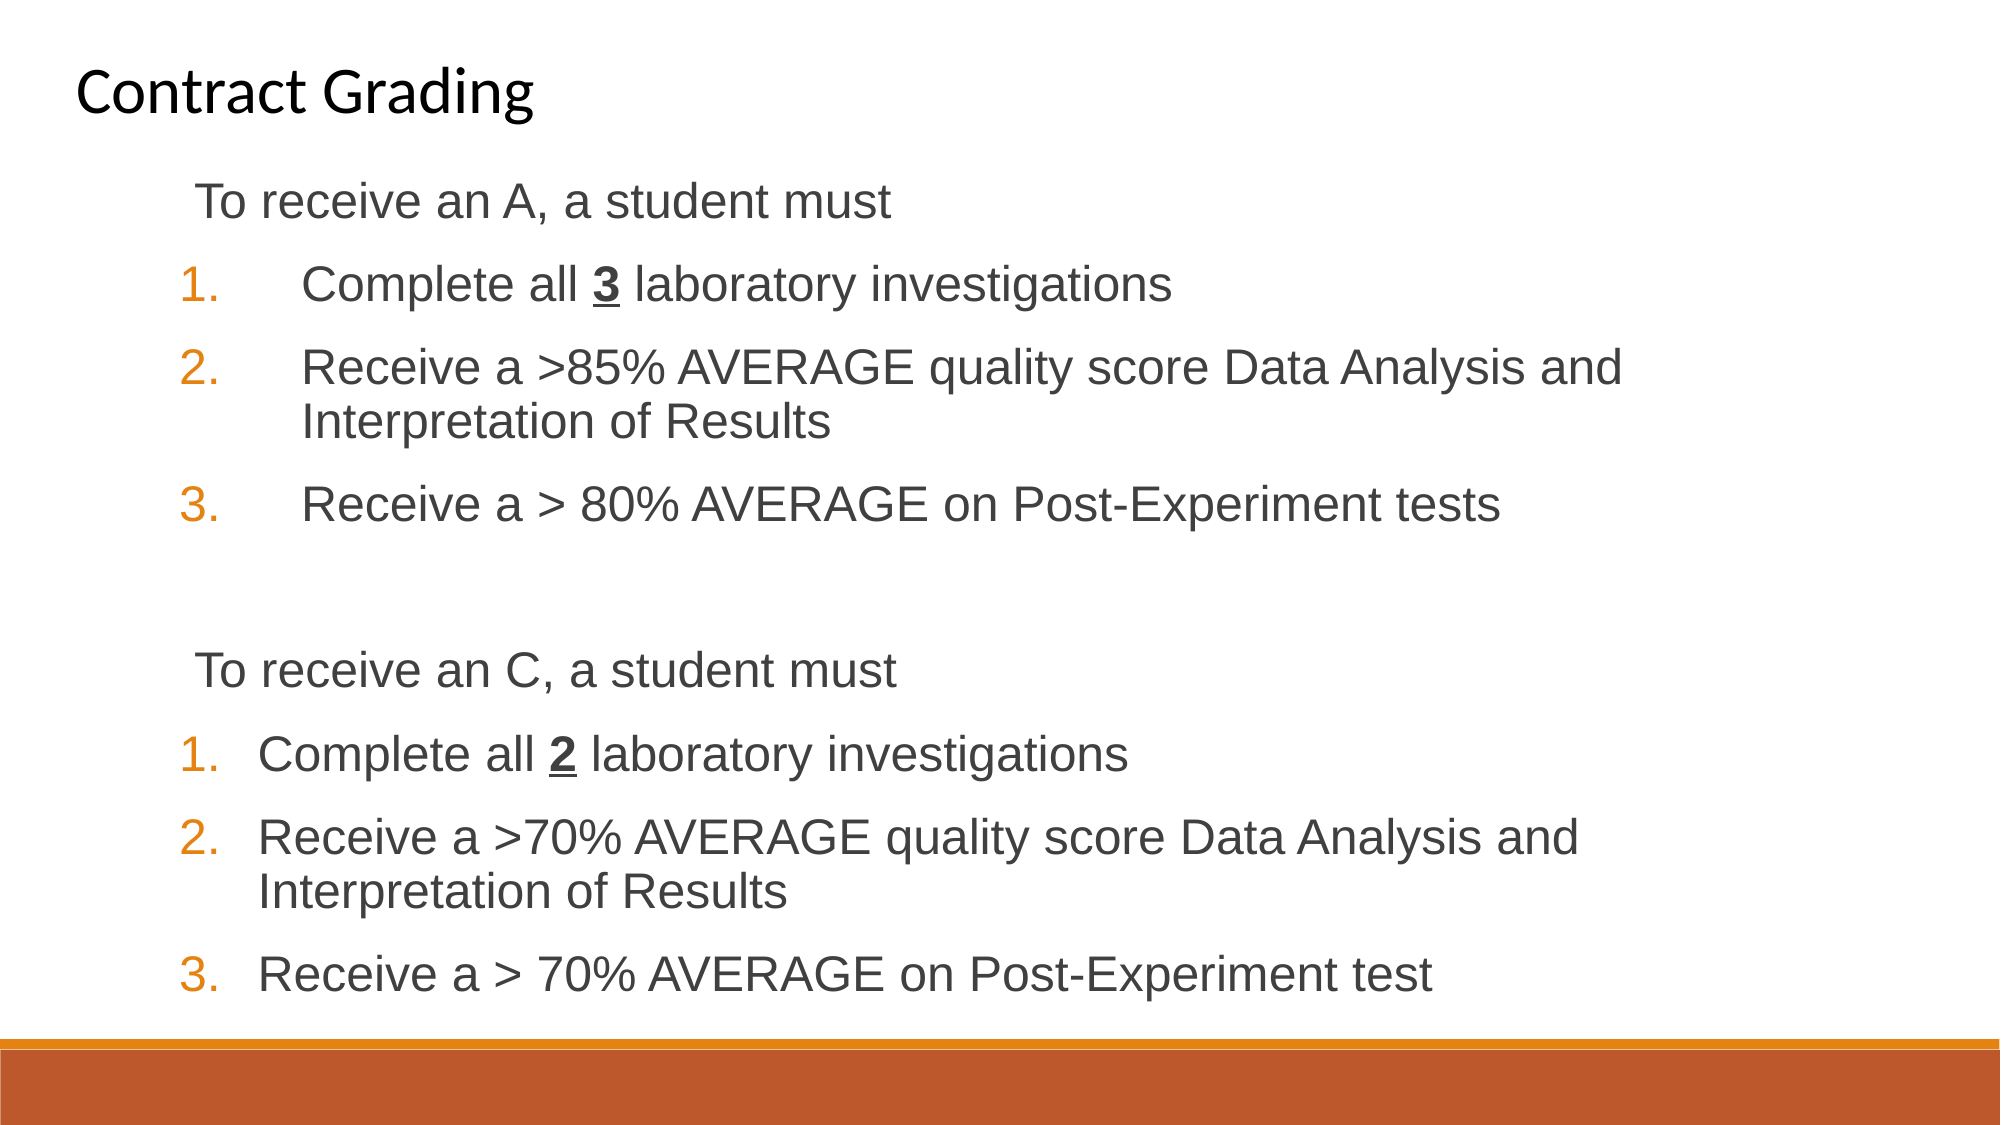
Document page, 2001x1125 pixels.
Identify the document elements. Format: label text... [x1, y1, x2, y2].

list To receive an A, a student must Complete all 3 laboratory investigations Receive a >85% AVERAGE quality score Data Analysis and Interpretation of Results Receive a > 80% AVERAGE on Post-Experiment tests To receive an C, a student must Complete all 2 laboratory investigations Receive a >70% AVERAGE quality score Data Analysis and Interpretation of Results Receive a > 70% AVERAGE on Post-Experiment test [179, 167, 1830, 1125]
text_box Contract Grading [61, 39, 551, 135]
